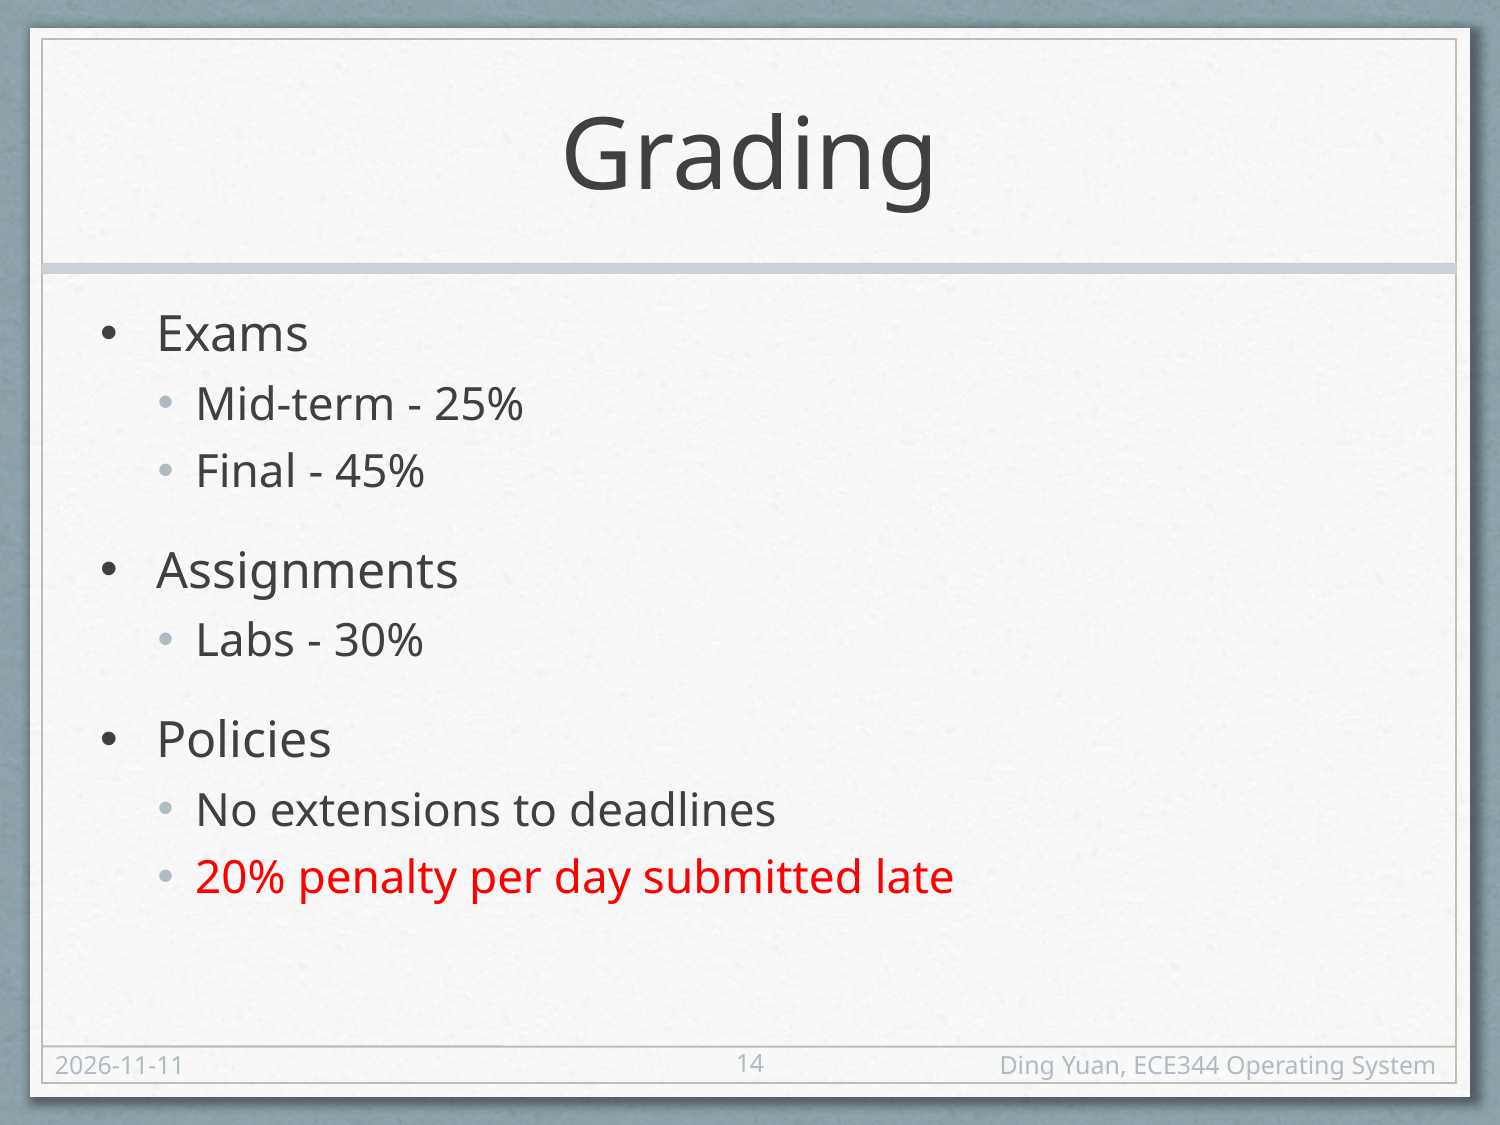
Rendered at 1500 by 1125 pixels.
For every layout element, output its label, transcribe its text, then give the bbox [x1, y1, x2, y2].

title Grading [147, 40, 1353, 260]
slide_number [39, 1045, 390, 1088]
picture [30, 28, 1470, 1097]
slide_number 14 [687, 1042, 813, 1088]
footer Ding Yuan, ECE344 Operating System [977, 1045, 1453, 1088]
list Exams Mid-term - 25% Final - 45% Assignments Labs - 30% Policies No extensions to deadlines 20% penalty per day submitted late [85, 294, 1429, 1046]
